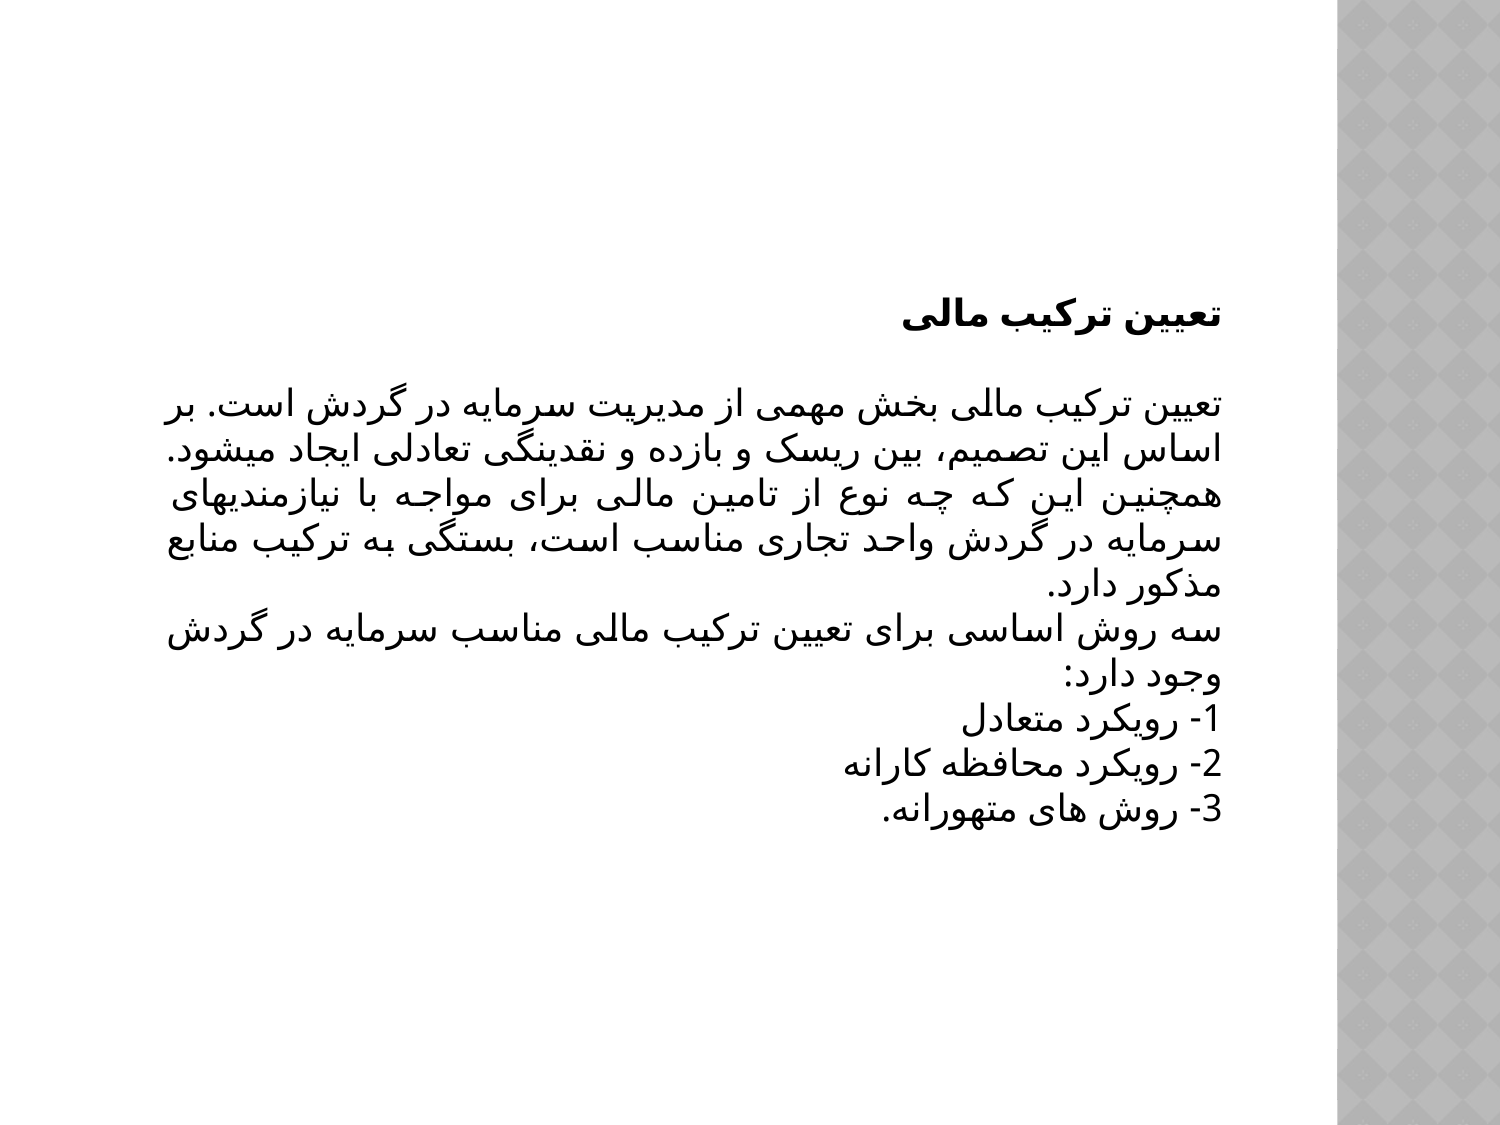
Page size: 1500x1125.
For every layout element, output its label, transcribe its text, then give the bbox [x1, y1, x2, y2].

text_box تعیین ترکیب مالی تعیین ترکیب مالی بخش مهمی از مدیریت سرمایه در گردش است. بر اساس این تصمیم، بین ریسک و بازده و نقدینگی تعادلی ایجاد می­شود. همچنین این که چه نوع از تامین مالی برای مواجه با نیازمندی­های سرمایه در گردش واحد تجاری مناسب است، بستگی به ترکیب منابع مذکور دارد. سه روش اساسی برای تعیین ترکیب مالی مناسب سرمایه در گردش وجود دارد: 1- رویکرد متعادل 2- رویکرد محافظه کارانه 3- روش های متهورانه. [150, 236, 1238, 837]
